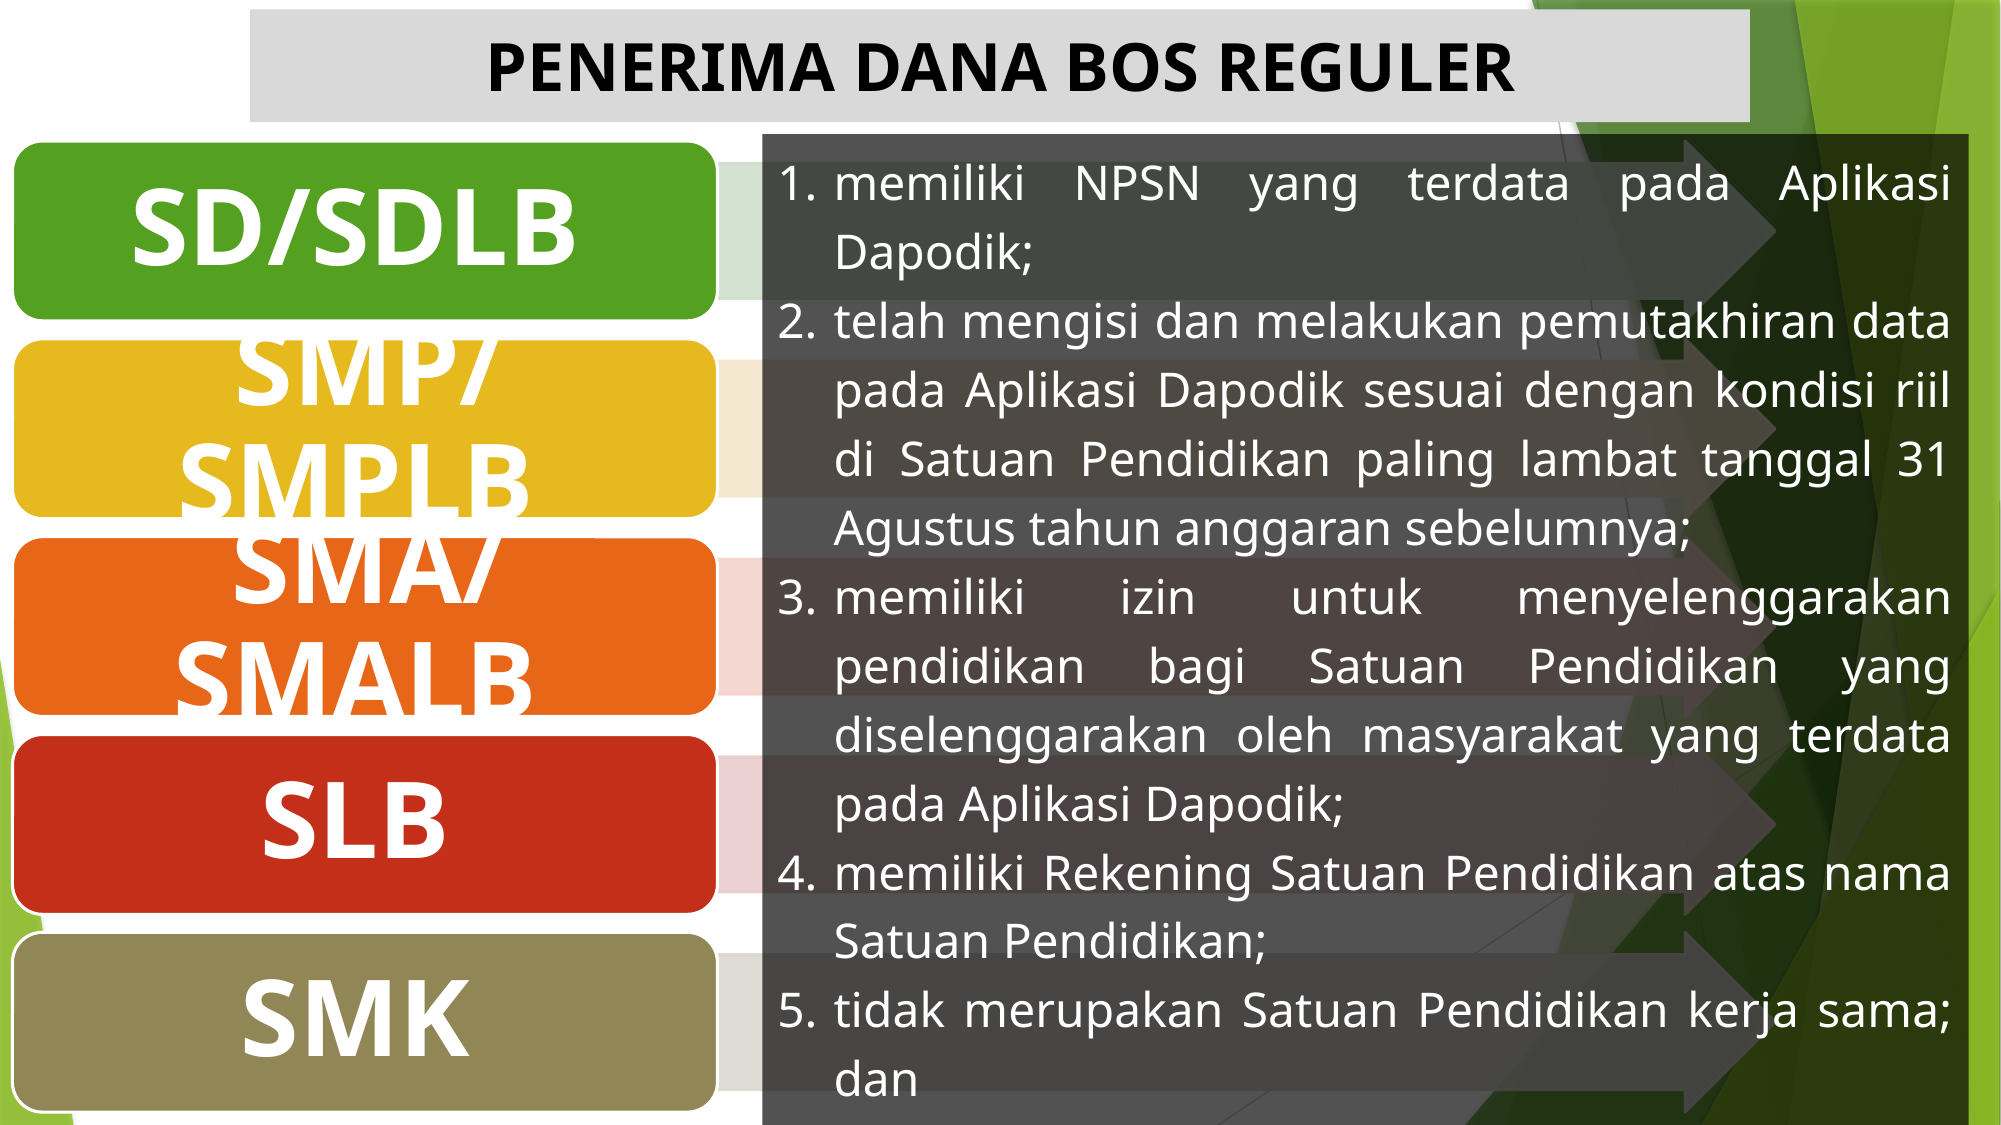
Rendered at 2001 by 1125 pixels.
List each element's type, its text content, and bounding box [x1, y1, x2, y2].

text_box [248, 8, 1751, 124]
text_box PENERIMA DANA BOS REGULER [252, 17, 1750, 113]
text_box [11, 140, 1776, 1113]
text_box memiliki NPSN yang terdata pada Aplikasi Dapodik; telah mengisi dan melakukan pemutakhiran data pada Aplikasi Dapodik sesuai dengan kondisi riil di Satuan Pendidikan paling lambat tanggal 31 Agustus tahun anggaran sebelumnya; memiliki izin untuk menyelenggarakan pendidikan bagi Satuan Pendidikan yang diselenggarakan oleh masyarakat yang terdata pada Aplikasi Dapodik; memiliki Rekening Satuan Pendidikan atas nama Satuan Pendidikan; tidak merupakan Satuan Pendidikan kerja sama; dan tidak merupakan Satuan Pendidikan yang dikelola oleh kementerian/lembaga lain [762, 134, 1969, 1125]
